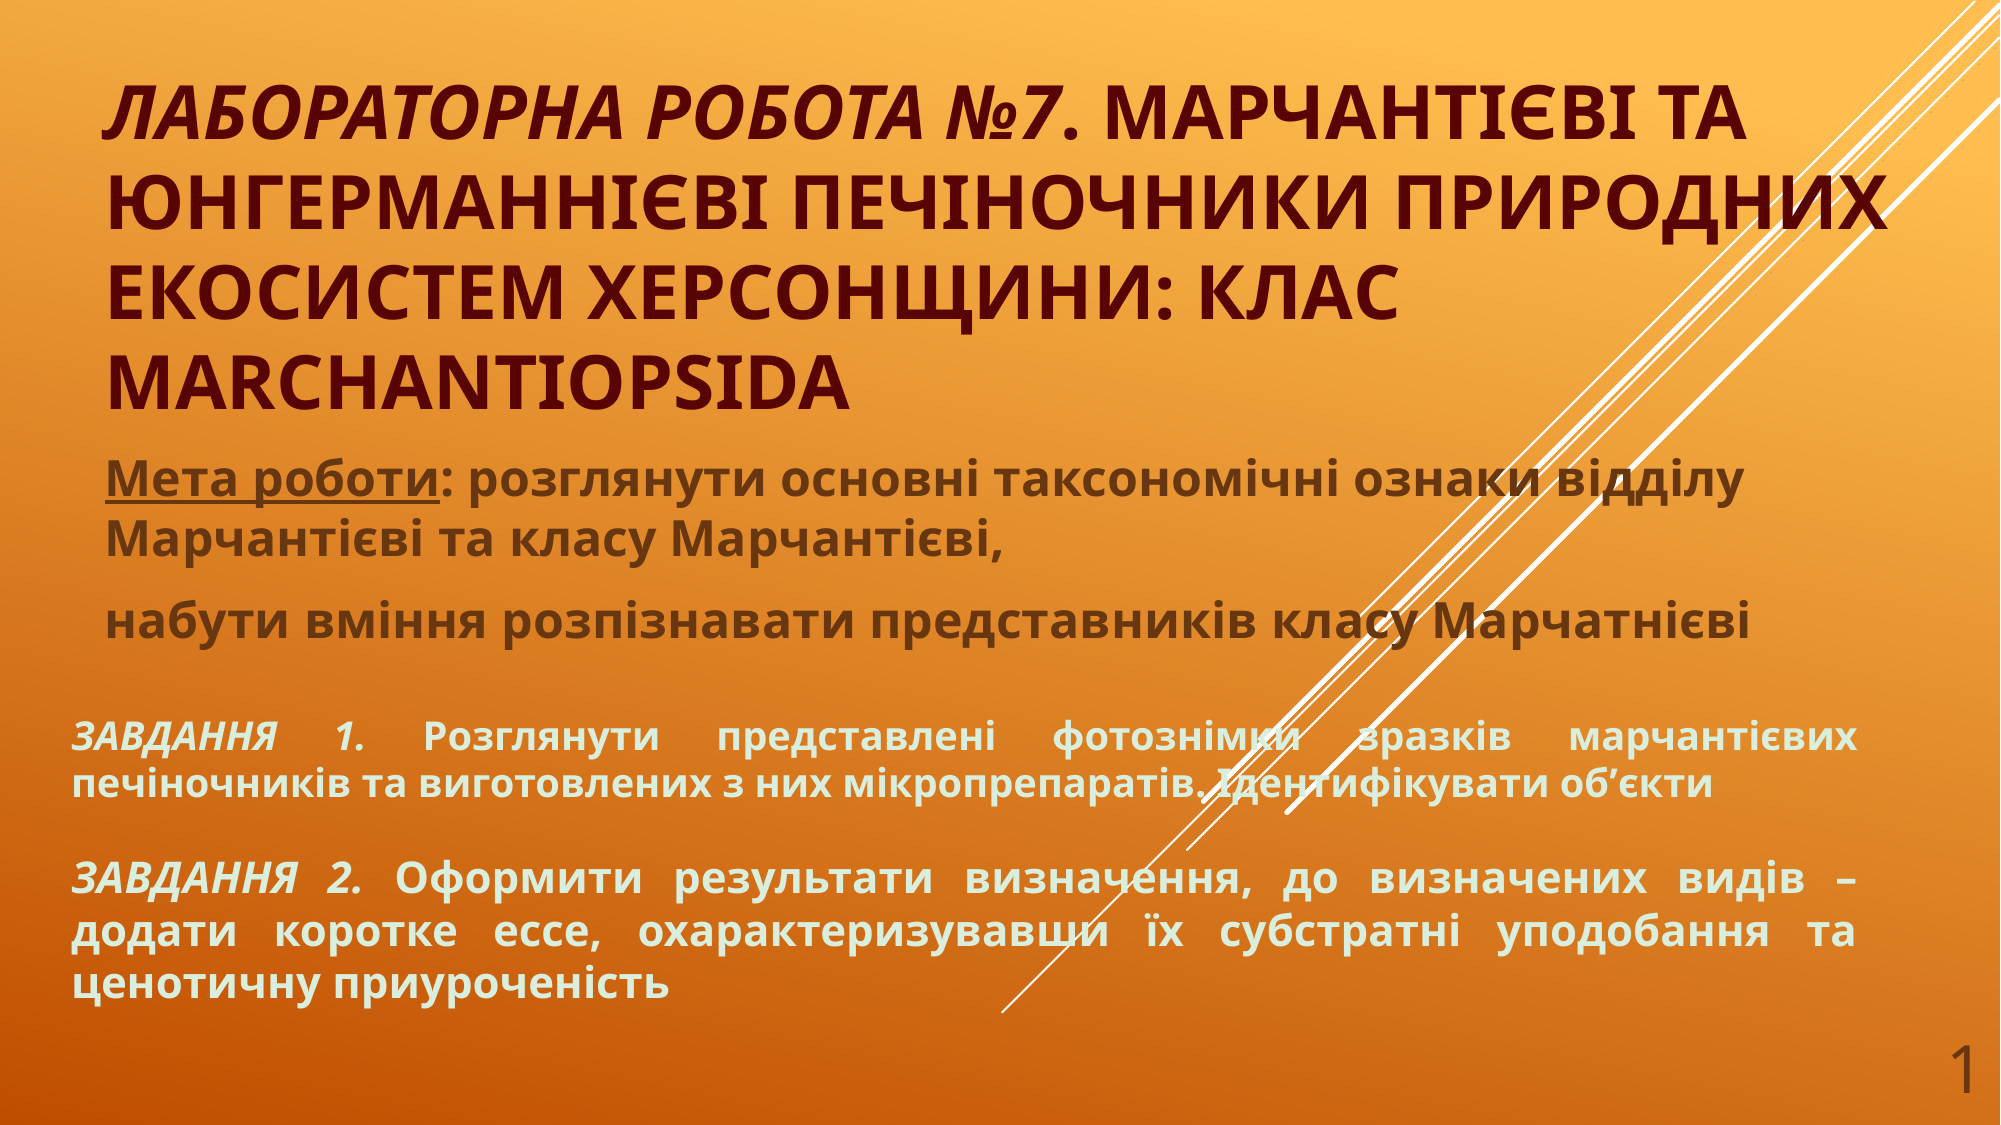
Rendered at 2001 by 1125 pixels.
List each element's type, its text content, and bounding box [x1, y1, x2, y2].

text_box Завдання 1. Розглянути представлені фотознімки зразків марчантієвих печіночників та виготовлених з них мікропрепаратів. Ідентифікувати об’єкти [56, 666, 1873, 814]
slide_number 1 [1813, 1015, 2000, 1125]
title Лабораторна робота №7. Марчантієві та юнгерманнієві печіночники природних екосистем Херсонщини: клас Marchantiopsida [89, 27, 1955, 432]
subtitle Мета роботи: розглянути основні таксономічні ознаки відділу Марчантієві та класу Марчантієві, набути вміння розпізнавати представників класу Марчатнієві [89, 439, 1896, 693]
text_box Завдання 2. Оформити результати визначення, до визначених видів – додати коротке ессе, охарактеризувавши їх субстратні уподобання та ценотичну приуроченість [56, 847, 1873, 1016]
